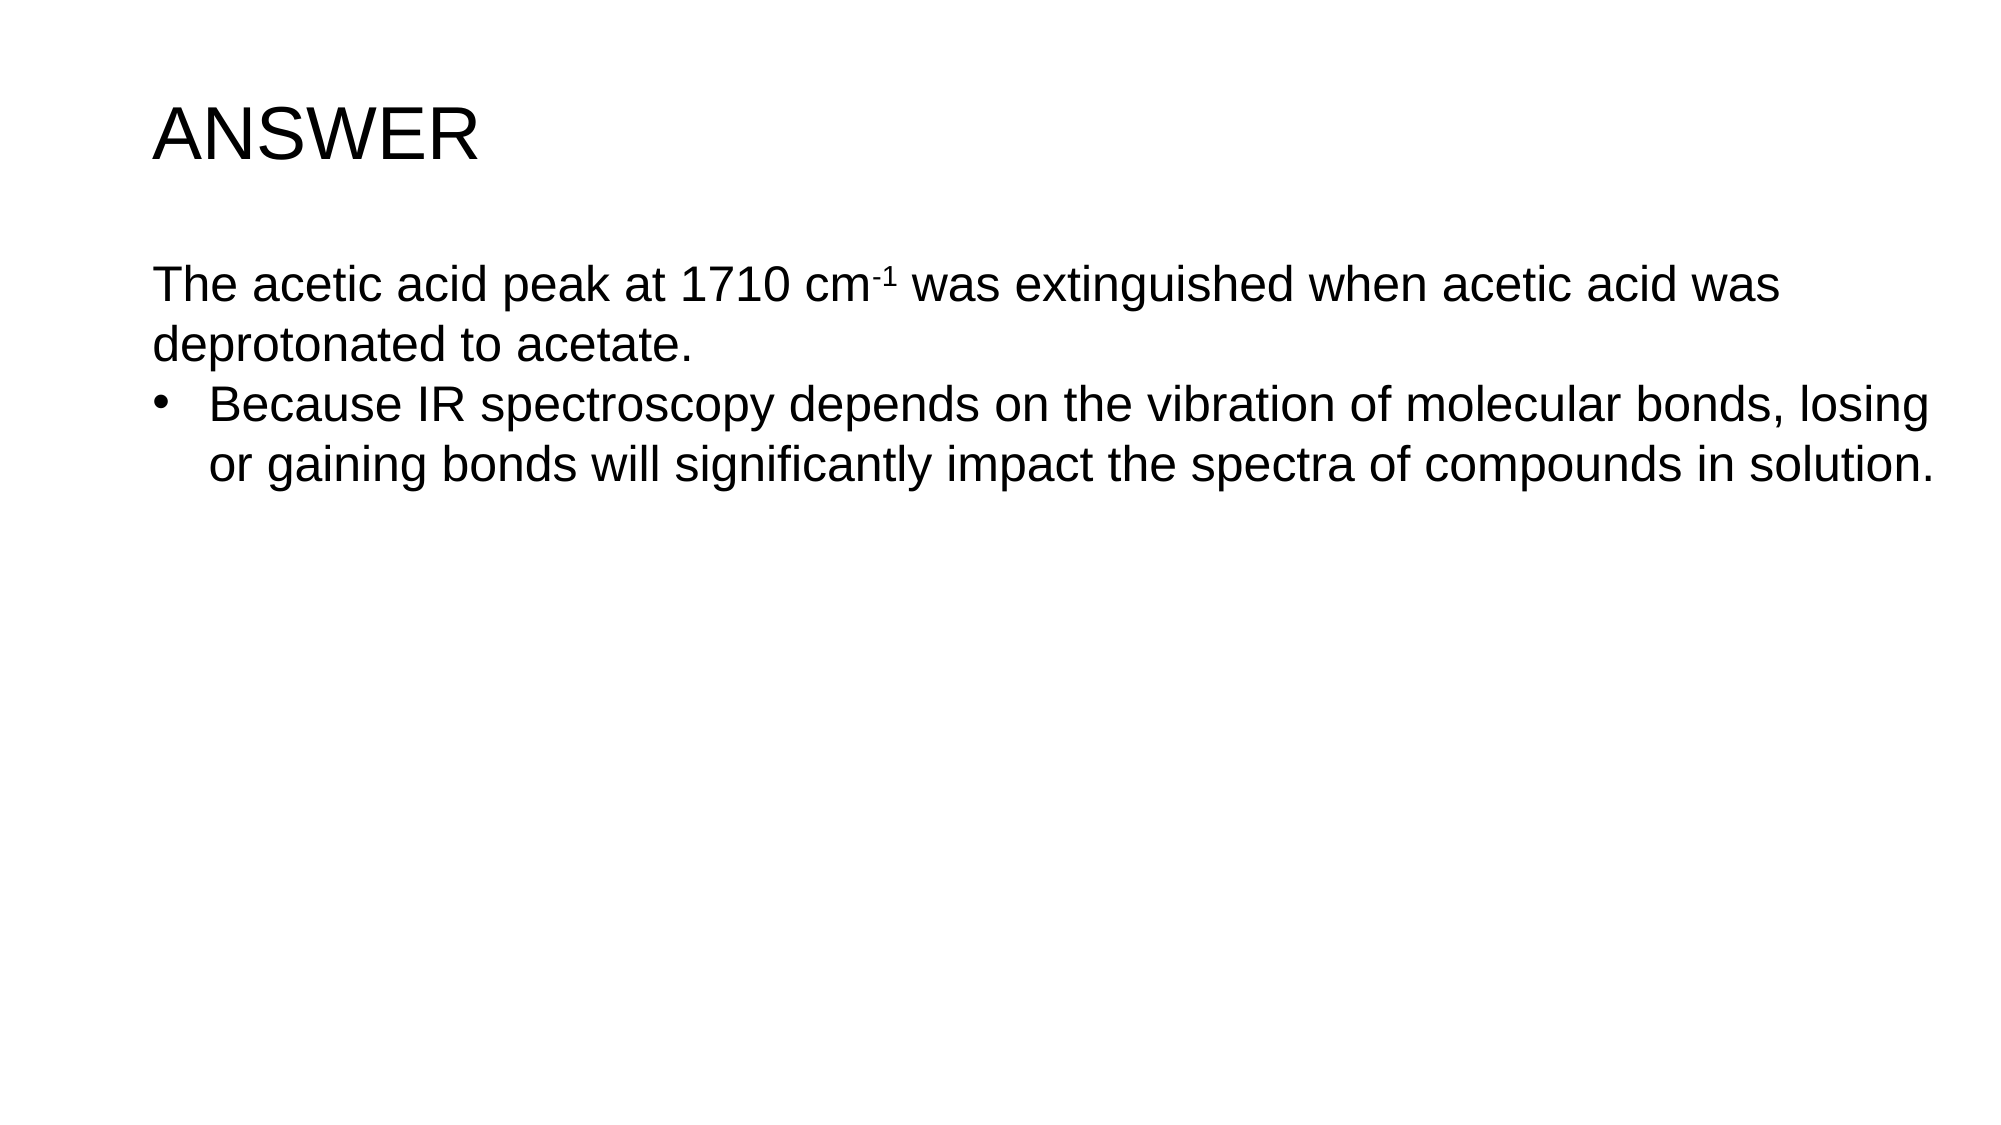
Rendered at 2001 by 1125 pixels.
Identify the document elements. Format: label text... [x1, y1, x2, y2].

text_box The acetic acid peak at 1710 cm-1 was extinguished when acetic acid was deprotonated to acetate. Because IR spectroscopy depends on the vibration of molecular bonds, losing or gaining bonds will significantly impact the spectra of compounds in solution. [137, 243, 1979, 499]
title ANSWER [137, 26, 1863, 243]
